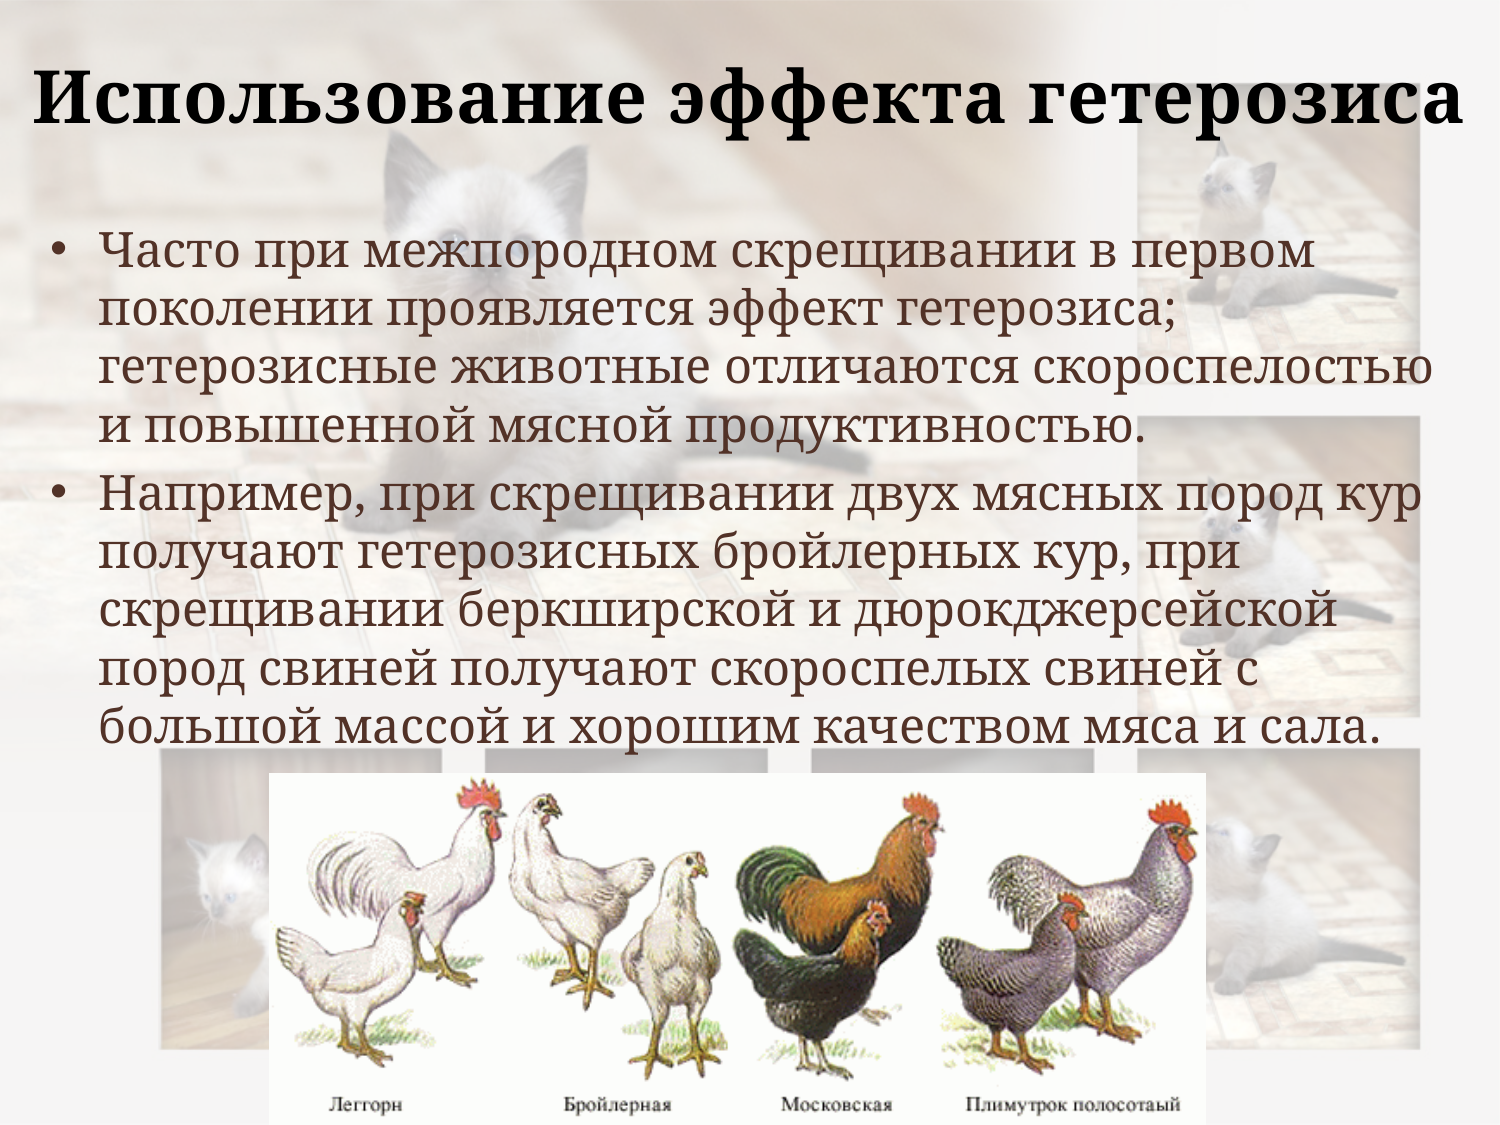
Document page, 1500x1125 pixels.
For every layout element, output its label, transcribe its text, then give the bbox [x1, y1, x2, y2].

picture [269, 773, 1206, 1125]
title Использование эффекта гетерозиса [0, 0, 1500, 188]
list Часто при межпородном скрещивании в первом поколении проявляется эффект гетерозиса; гетерозисные животные отличаются скороспелостью и повышенной мясной продуктивностью. Например, при скрещивании двух мясных пород кур получают гетерозисных бройлерных кур, при скрещивании беркширской и дюрокджерсейской пород свиней получают скороспелых свиней с большой массой и хорошим качеством мяса и сала. [35, 210, 1477, 809]
